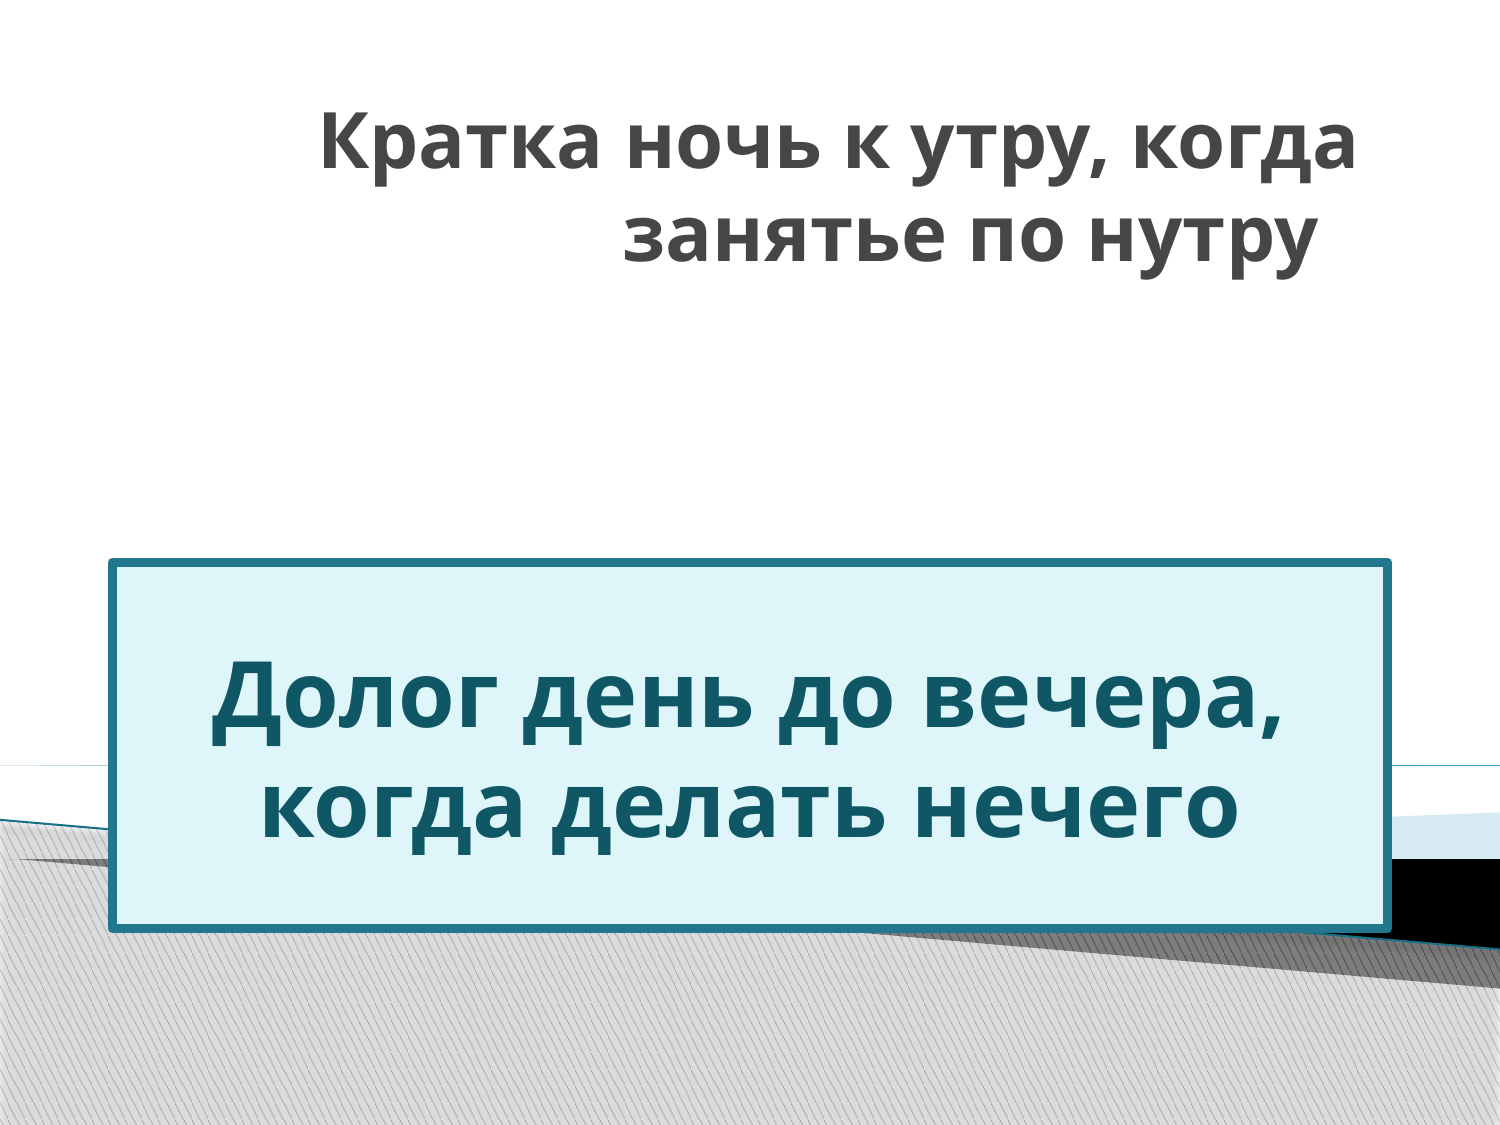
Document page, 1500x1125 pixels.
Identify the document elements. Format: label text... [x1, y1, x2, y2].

picture [5, 859, 108, 868]
text_box Долог день до вечера, когда делать нечего [108, 558, 1392, 933]
title Кратка ночь к утру, когда занятье по нутру [100, 78, 1376, 379]
picture [863, 933, 1500, 989]
